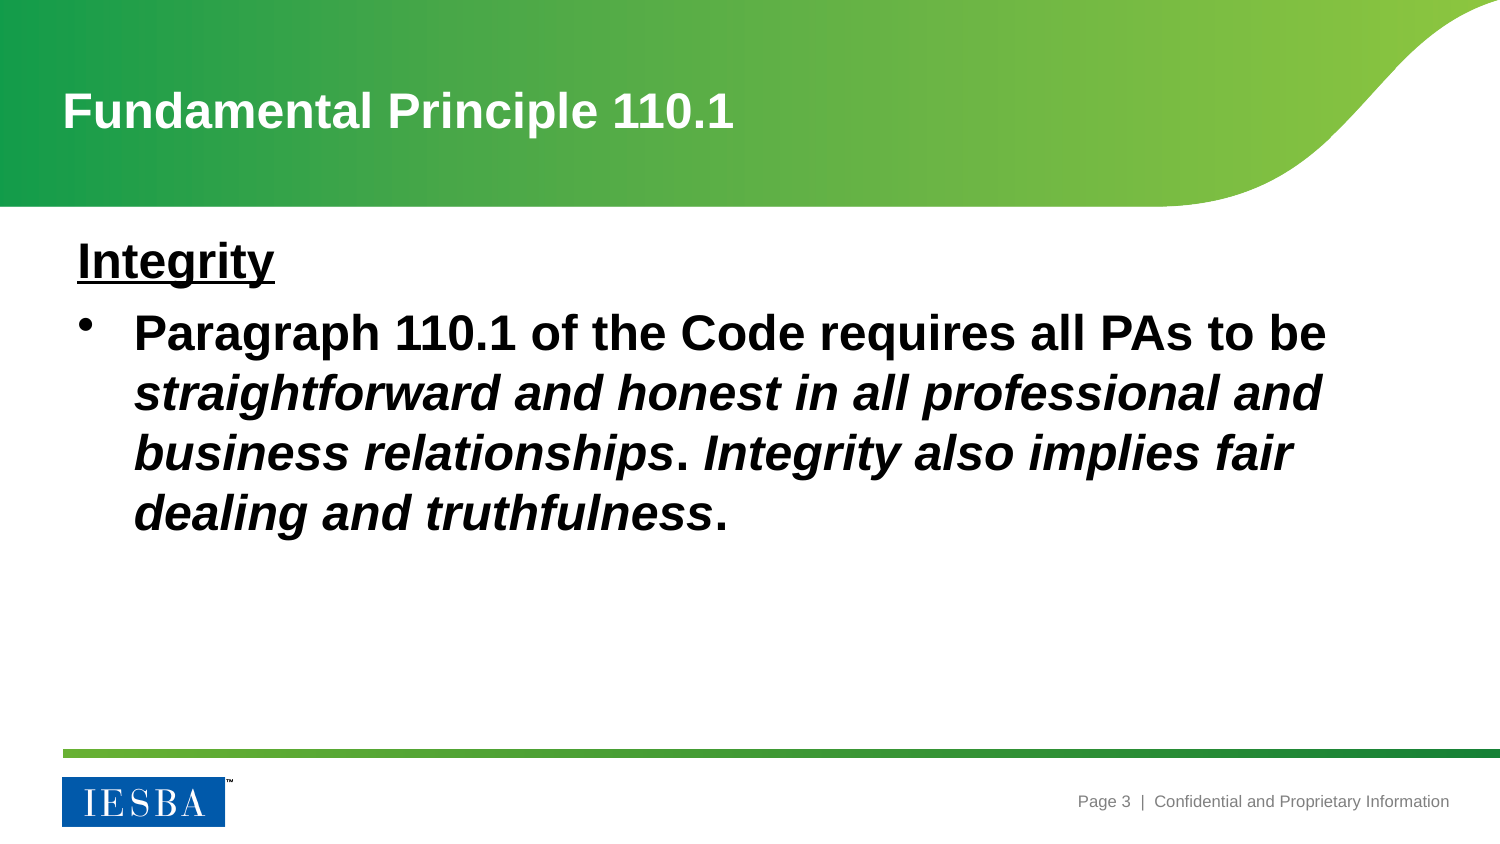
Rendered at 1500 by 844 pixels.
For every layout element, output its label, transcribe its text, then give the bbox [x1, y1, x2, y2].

picture [0, 0, 1500, 207]
list Integrity Paragraph 110.1 of the Code requires all PAs to be straightforward and honest in all professional and business relationships. Integrity also implies fair dealing and truthfulness. [62, 220, 1450, 724]
picture [62, 777, 233, 827]
title Fundamental Principle 110.1 [62, 75, 1300, 142]
